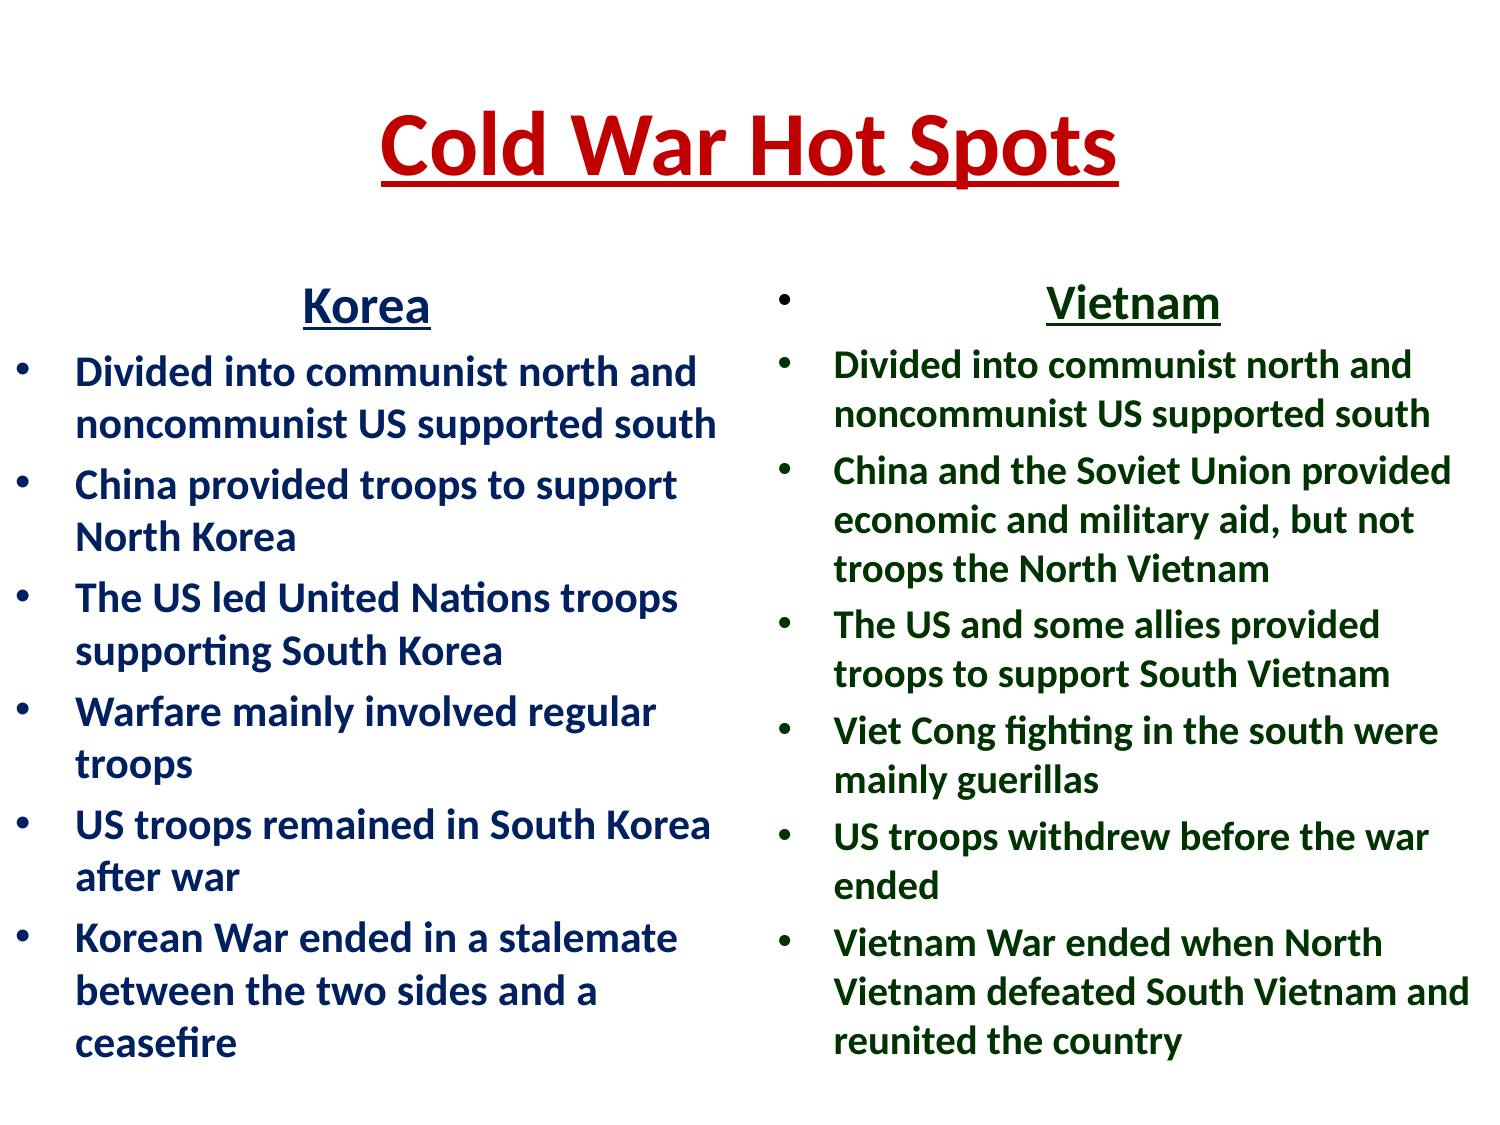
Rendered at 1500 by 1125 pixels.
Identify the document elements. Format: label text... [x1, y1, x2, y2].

list Korea Divided into communist north and noncommunist US supported south China provided troops to support North Korea The US led United Nations troops supporting South Korea Warfare mainly involved regular troops US troops remained in South Korea after war Korean War ended in a stalemate between the two sides and a ceasefire [0, 262, 738, 1088]
list Vietnam Divided into communist north and noncommunist US supported south China and the Soviet Union provided economic and military aid, but not troops the North Vietnam The US and some allies provided troops to support South Vietnam Viet Cong fighting in the south were mainly guerillas US troops withdrew before the war ended Vietnam War ended when North Vietnam defeated South Vietnam and reunited the country [762, 262, 1488, 1088]
title Cold War Hot Spots [75, 45, 1425, 233]
